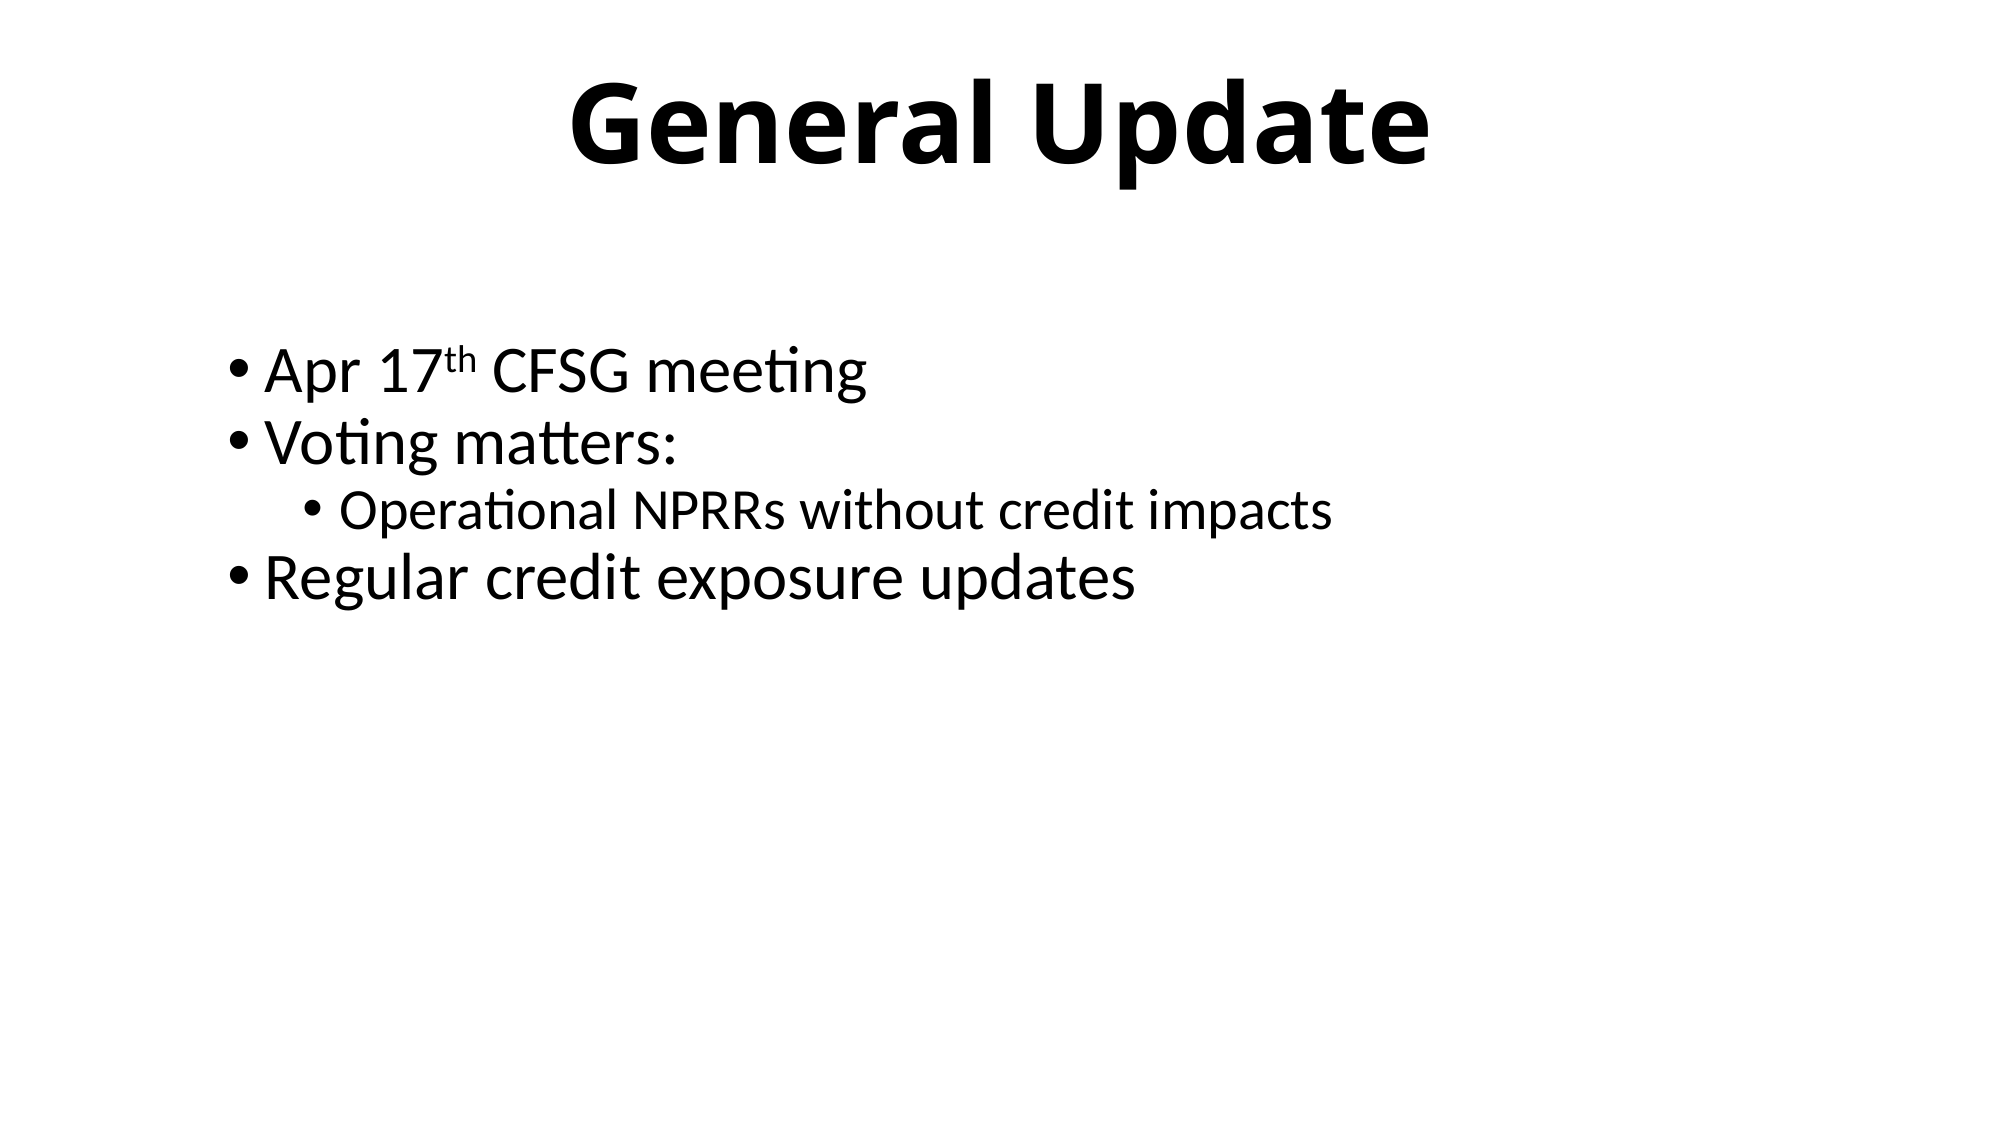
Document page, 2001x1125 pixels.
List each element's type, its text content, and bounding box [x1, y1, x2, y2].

list Apr 17th CFSG meeting Voting matters: Operational NPRRs without credit impacts Regular credit exposure updates [137, 327, 1863, 937]
title General Update [137, 59, 1863, 278]
